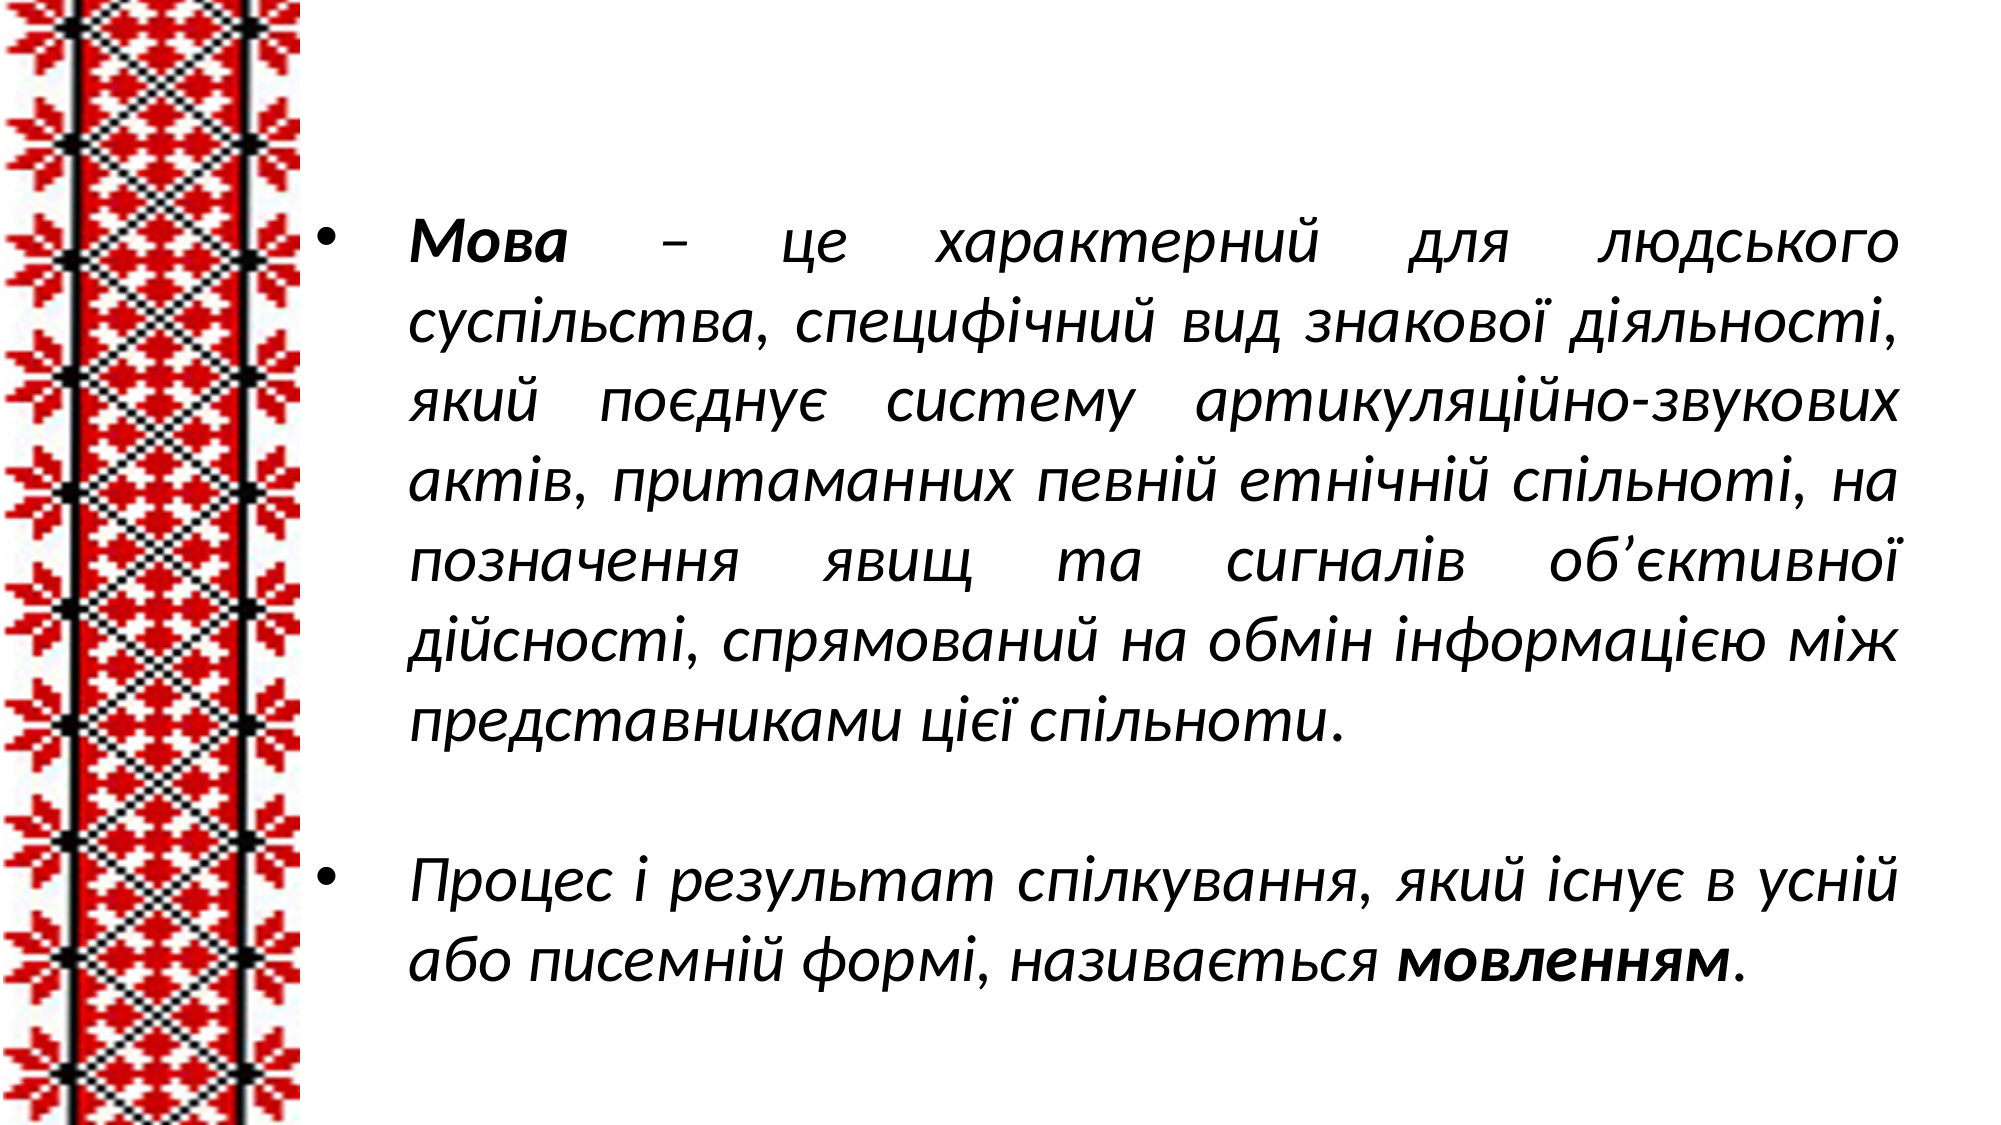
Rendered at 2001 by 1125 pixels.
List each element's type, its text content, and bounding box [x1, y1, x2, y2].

text_box Мова – це характерний для людського суспільства, специфічний вид знакової діяльності, який поєднує систему артикуляційно-звукових актів, притаманних певній етнічній спільноті, на позначення явищ та сигналів об’єктивної дійсності, спрямований на обмін інформацією між представниками цієї спільноти. Процес і результат спілкування, який існує в усній або писемній формі, називається мовленням. [300, 187, 1917, 1003]
picture [3, 0, 300, 1125]
